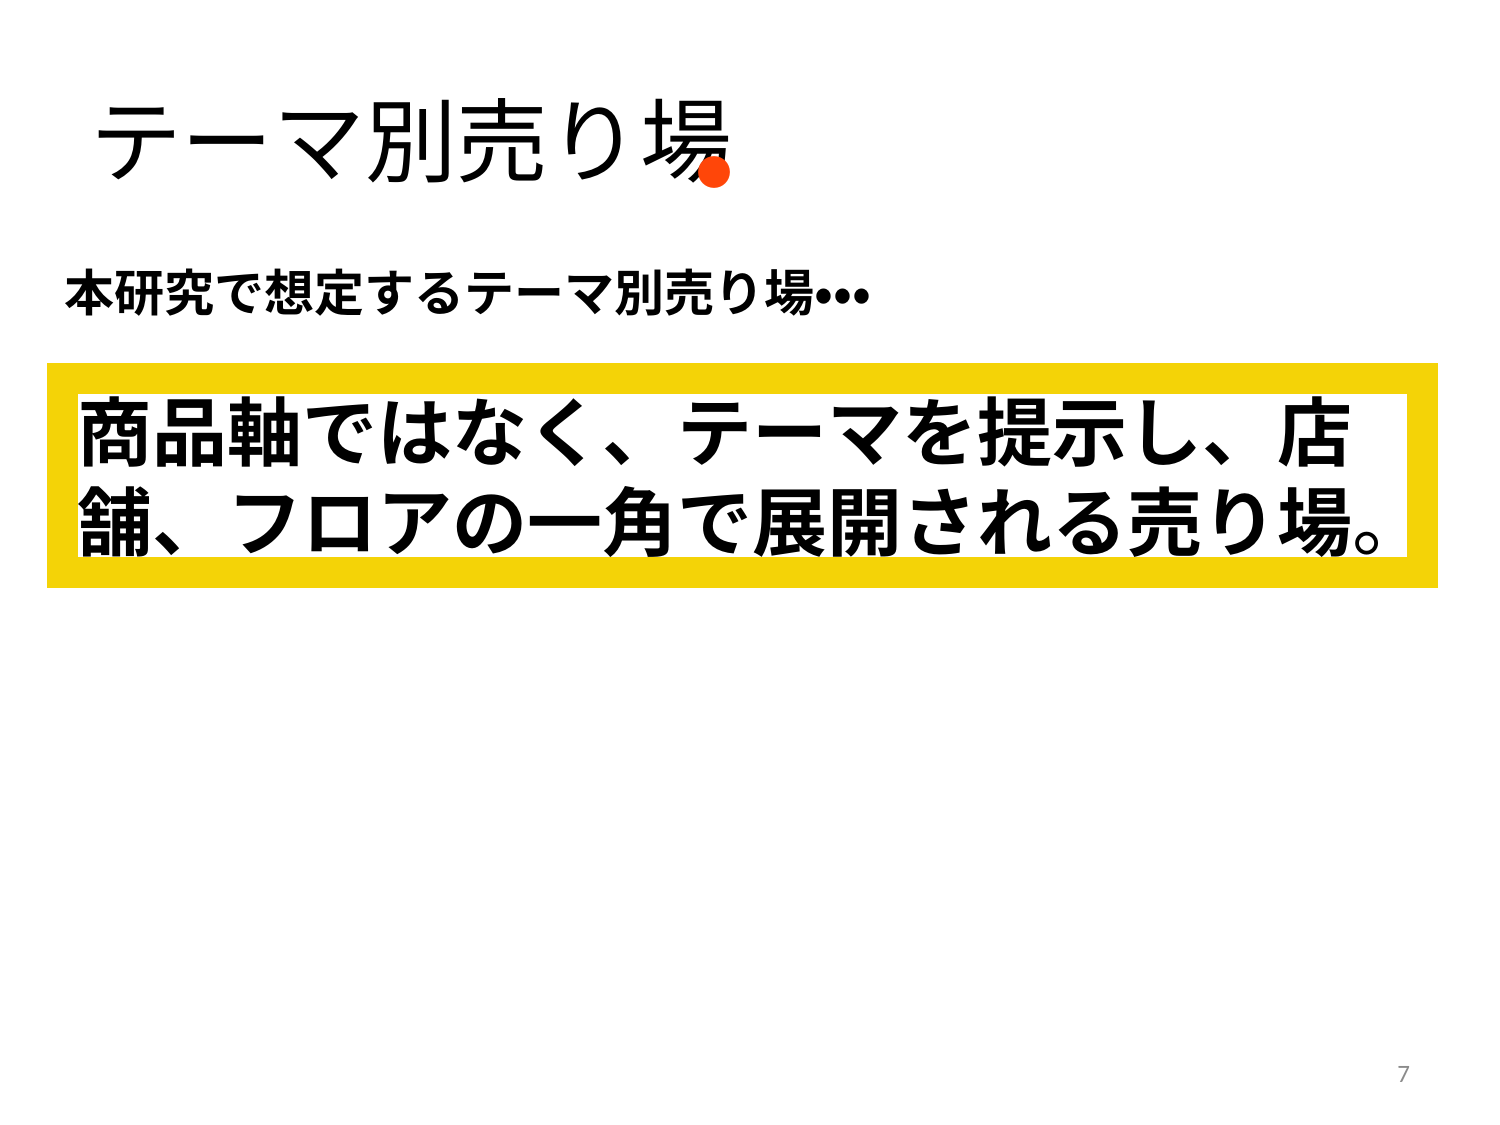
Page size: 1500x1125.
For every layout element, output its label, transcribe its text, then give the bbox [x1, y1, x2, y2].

text_box 本研究で想定するテーマ別売り場・・・ [49, 254, 887, 329]
title テーマ別売り場 [75, 45, 1425, 233]
slide_number 7 [1074, 1042, 1425, 1103]
text_box ・ [625, 72, 805, 254]
text_box 商品軸ではなく、テーマを提示し、店舗、フロアの一角で展開される売り場。 [62, 378, 1423, 573]
